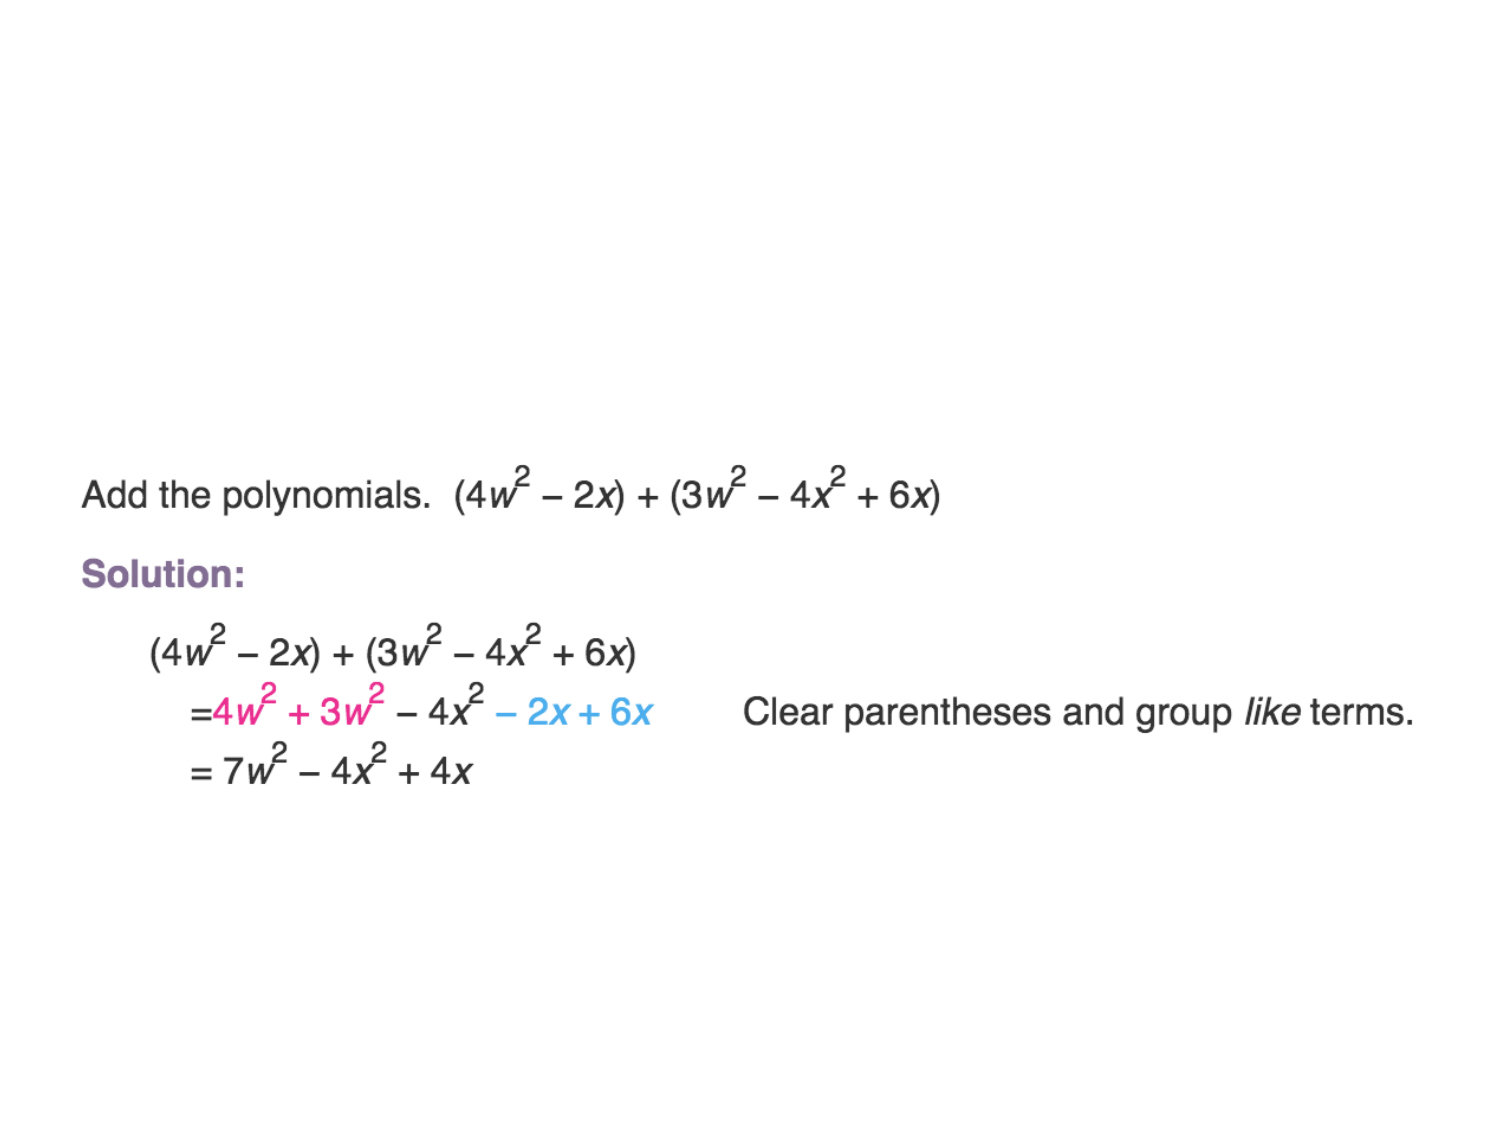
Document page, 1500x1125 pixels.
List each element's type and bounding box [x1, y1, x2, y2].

list [74, 262, 1426, 1006]
